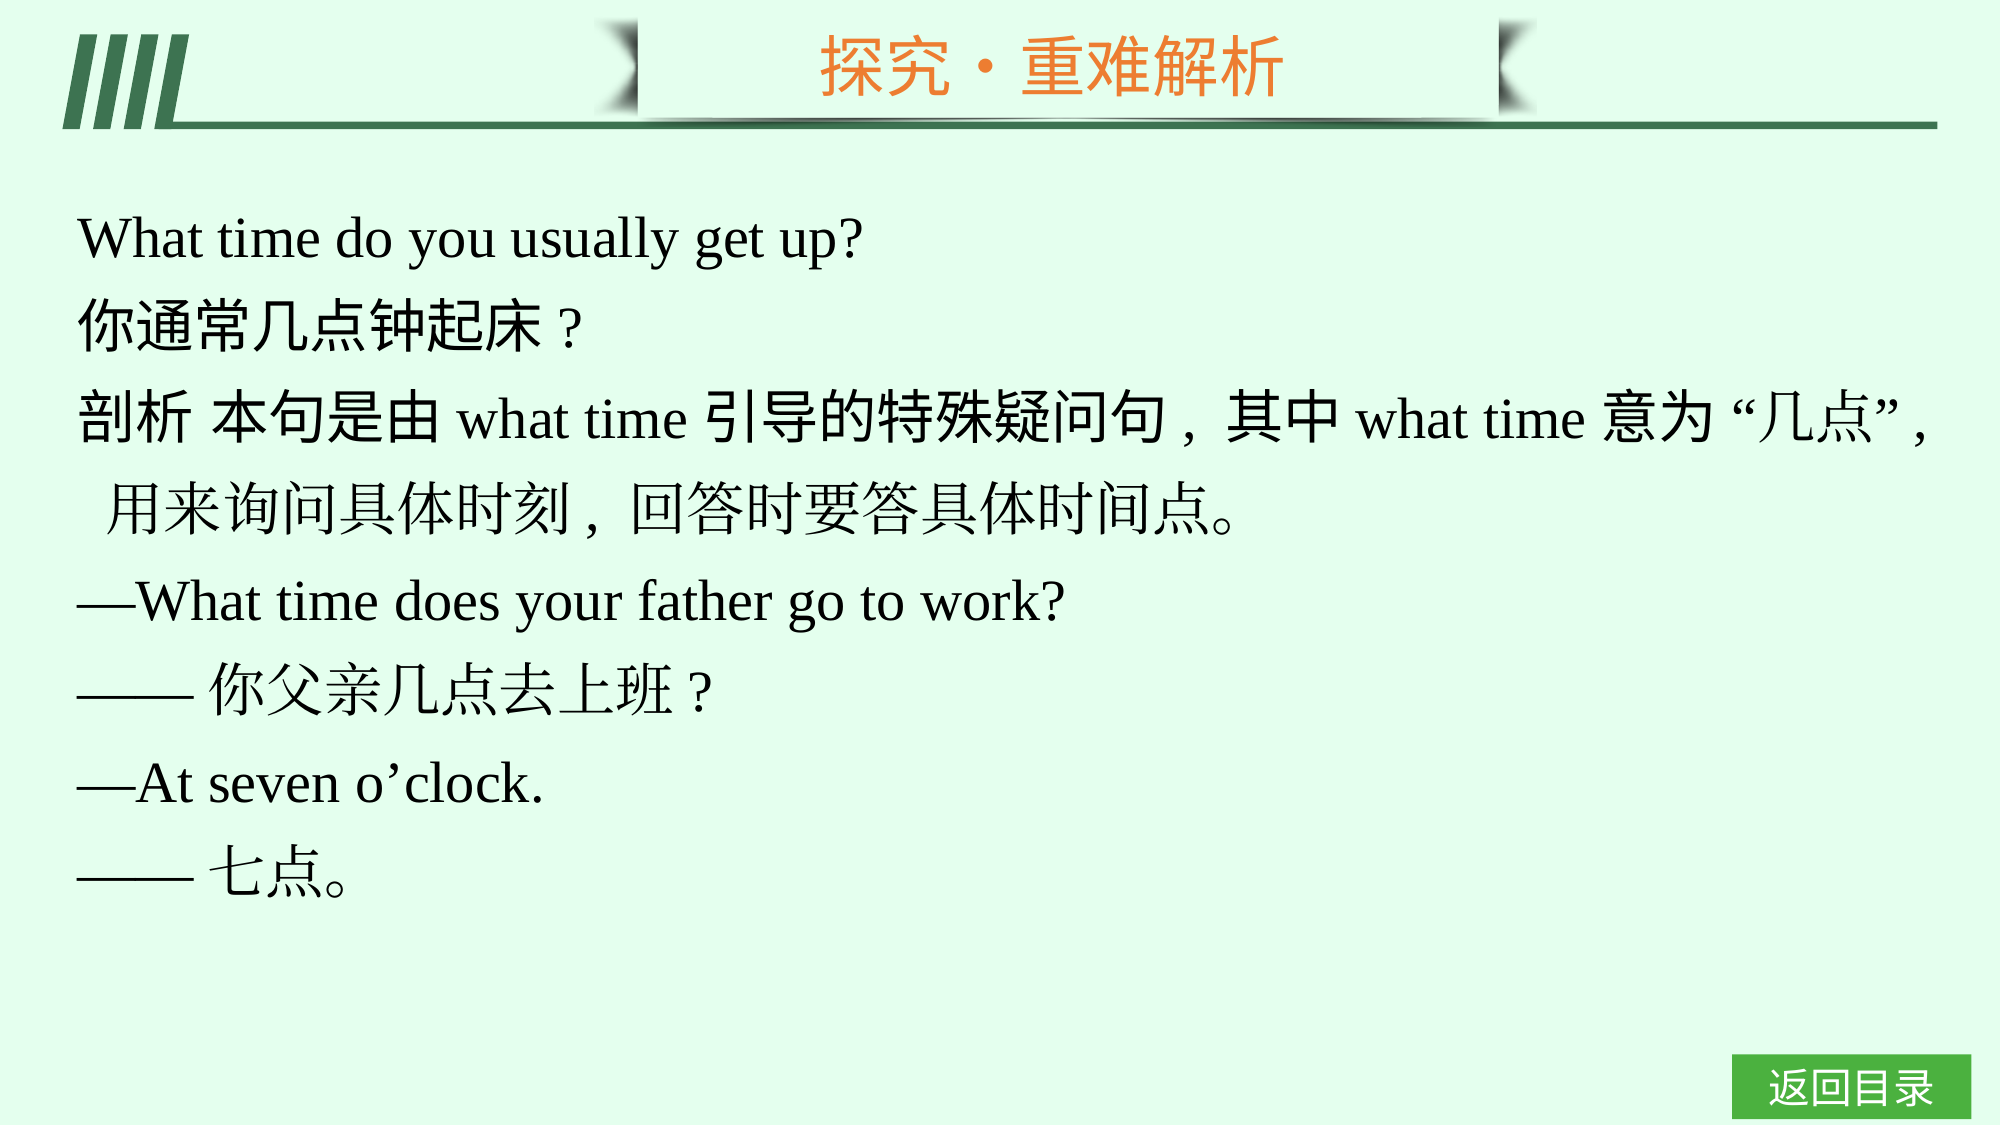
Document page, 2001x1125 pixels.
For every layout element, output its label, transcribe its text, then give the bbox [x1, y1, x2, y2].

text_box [594, 16, 1537, 127]
text_box What time do you usually get up? 你通常几点钟起床? 剖析 本句是由what time引导的特殊疑问句, 其中what time意为 “几点”, 用来询问具体时刻, 回答时要答具体时间点。 —What time does your father go to work? ——你父亲几点去上班? —At seven o’clock. ——七点。 [62, 170, 1938, 913]
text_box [62, 34, 1938, 130]
